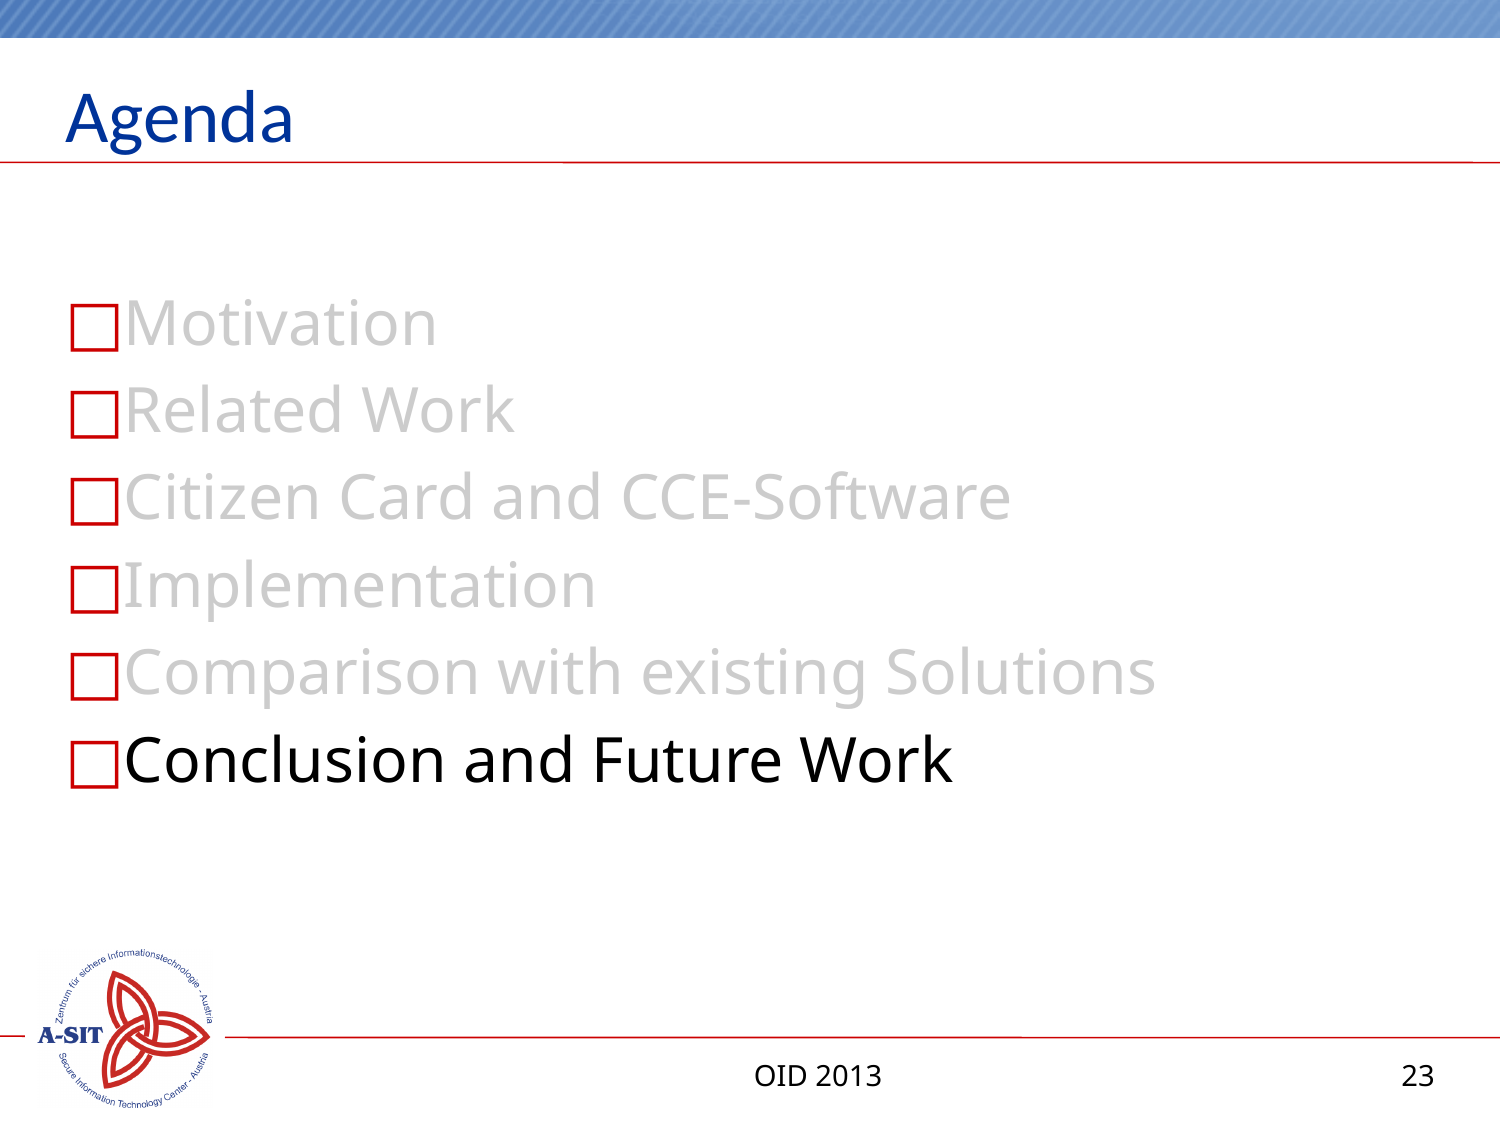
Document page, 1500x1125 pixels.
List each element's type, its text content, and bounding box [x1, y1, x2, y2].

picture [0, 0, 1500, 38]
slide_number 23 [1364, 1050, 1450, 1125]
picture [37, 949, 213, 1108]
footer OID 2013 [225, 1050, 1364, 1125]
title Agenda [50, 50, 1450, 175]
list Motivation Related Work Citizen Card and CCE-Software Implementation Comparison with existing Solutions Conclusion and Future Work [50, 275, 1450, 950]
